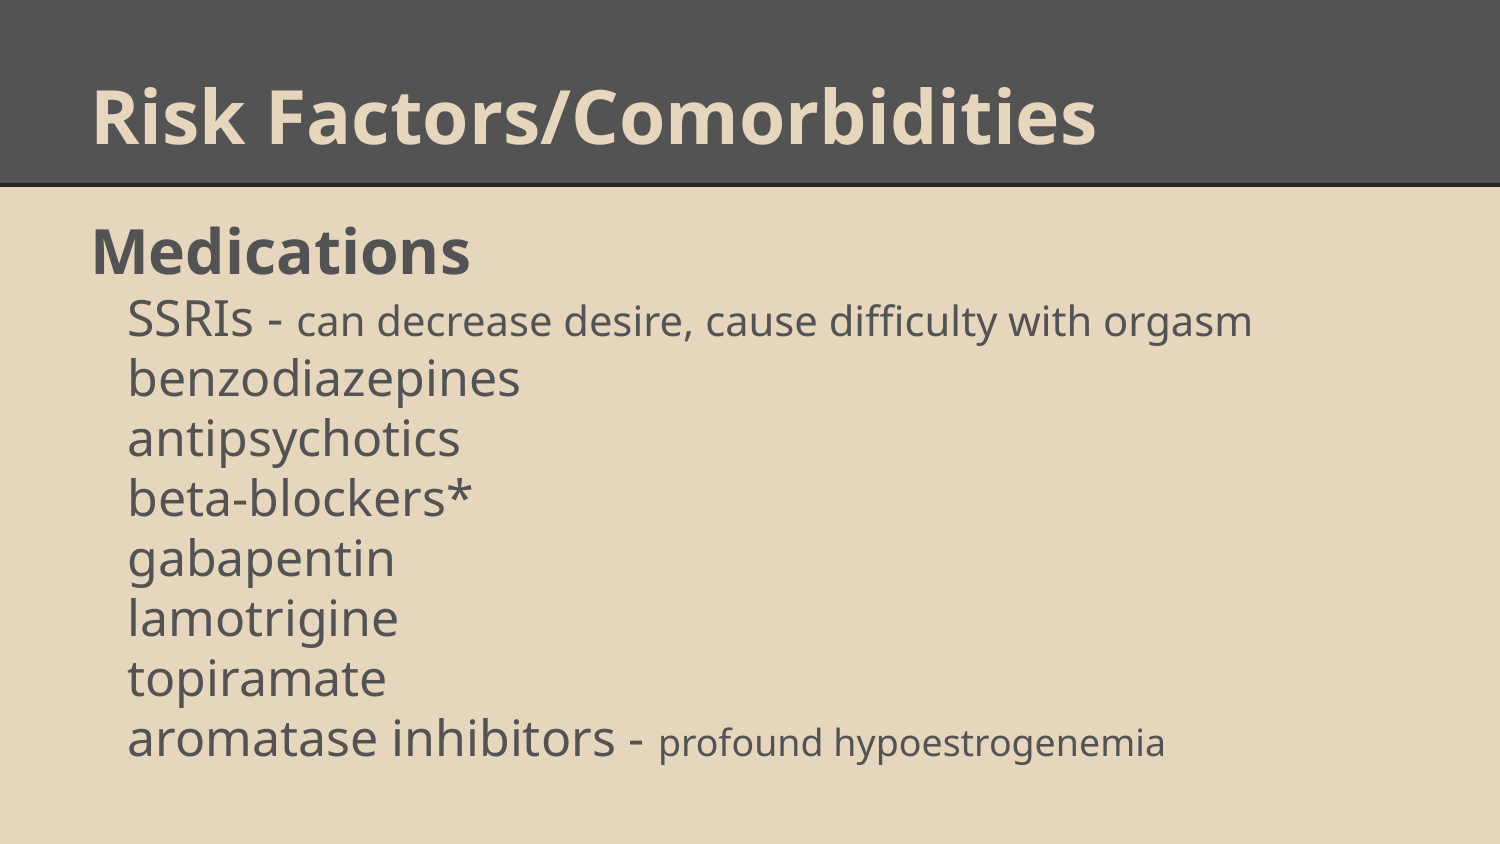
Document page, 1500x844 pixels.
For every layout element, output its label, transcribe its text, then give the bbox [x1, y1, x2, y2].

list Medications SSRIs - can decrease desire, cause difficulty with orgasm benzodiazepines antipsychotics beta-blockers* gabapentin lamotrigine topiramate aromatase inhibitors - profound hypoestrogenemia [75, 196, 1425, 808]
title Risk Factors/Comorbidities [75, 33, 1425, 175]
